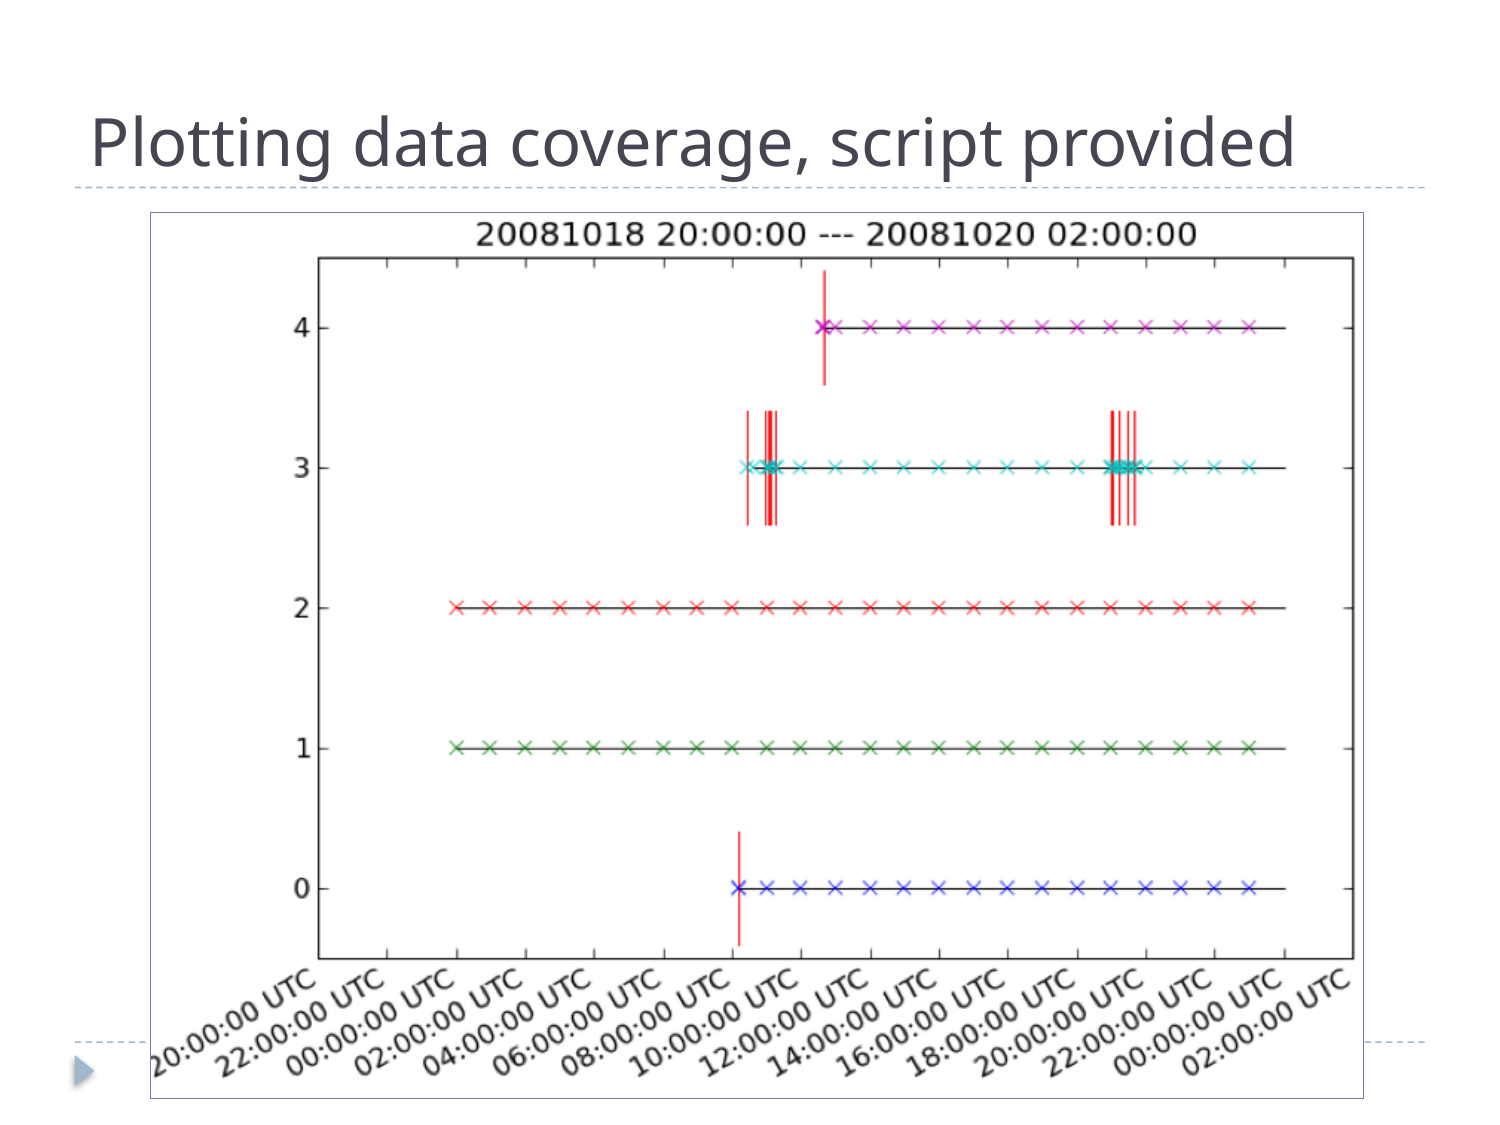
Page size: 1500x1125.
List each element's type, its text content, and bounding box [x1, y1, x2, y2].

picture [149, 212, 1365, 1099]
title Plotting data coverage, script provided [75, 24, 1425, 188]
